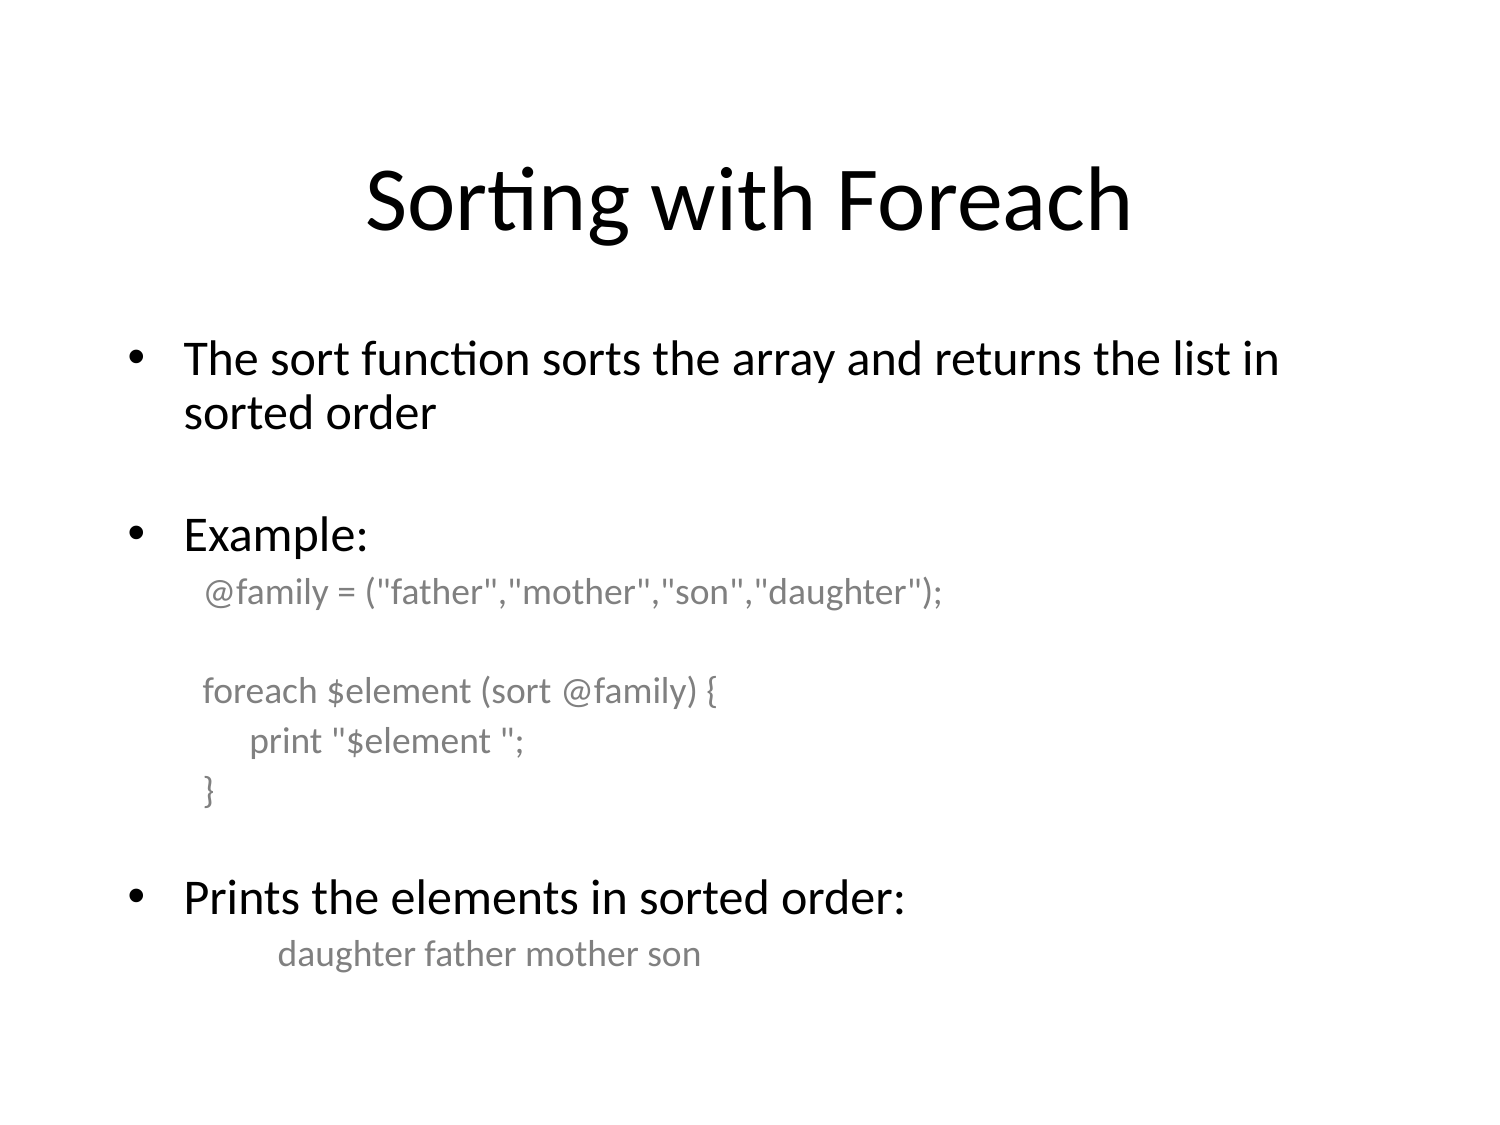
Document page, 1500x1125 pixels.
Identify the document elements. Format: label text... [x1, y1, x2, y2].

title Sorting with Foreach [112, 99, 1388, 288]
list The sort function sorts the array and returns the list in sorted order Example: @family = ("father","mother","son","daughter"); foreach $element (sort @family) { print "$element "; } Prints the elements in sorted order: daughter father mother son [112, 324, 1388, 1000]
